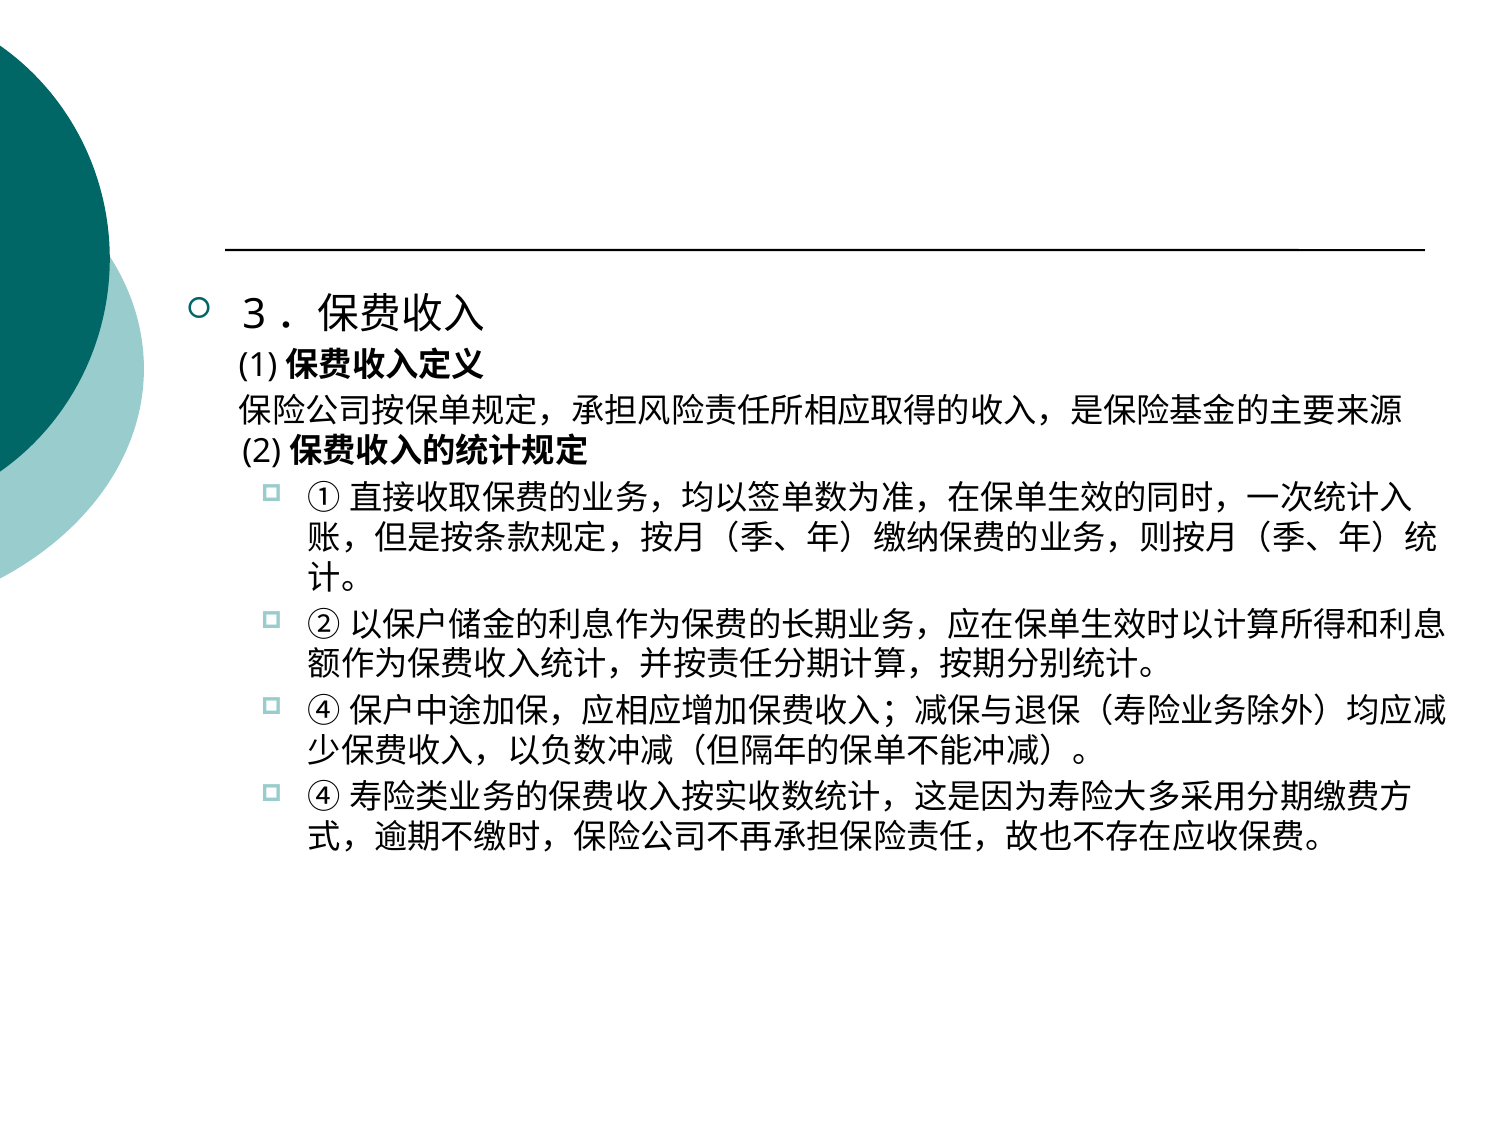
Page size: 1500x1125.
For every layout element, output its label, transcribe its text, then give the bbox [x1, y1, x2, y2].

list 3．保费收入 (1)保费收入定义 保险公司按保单规定，承担风险责任所相应取得的收入，是保险基金的主要来源 (2)保费收入的统计规定 ①直接收取保费的业务，均以签单数为准，在保单生效的同时，一次统计入账，但是按条款规定，按月（季、年）缴纳保费的业务，则按月（季、年）统计。 ②以保户储金的利息作为保费的长期业务，应在保单生效时以计算所得和利息额作为保费收入统计，并按责任分期计算，按期分别统计。 ④保户中途加保，应相应增加保费收入；减保与退保（寿险业务除外）均应减少保费收入，以负数冲减（但隔年的保单不能冲减）。 ④寿险类业务的保费收入按实收数统计，这是因为寿险大多采用分期缴费方式，逾期不缴时，保险公司不再承担保险责任，故也不存在应收保费。 [170, 278, 1471, 1098]
